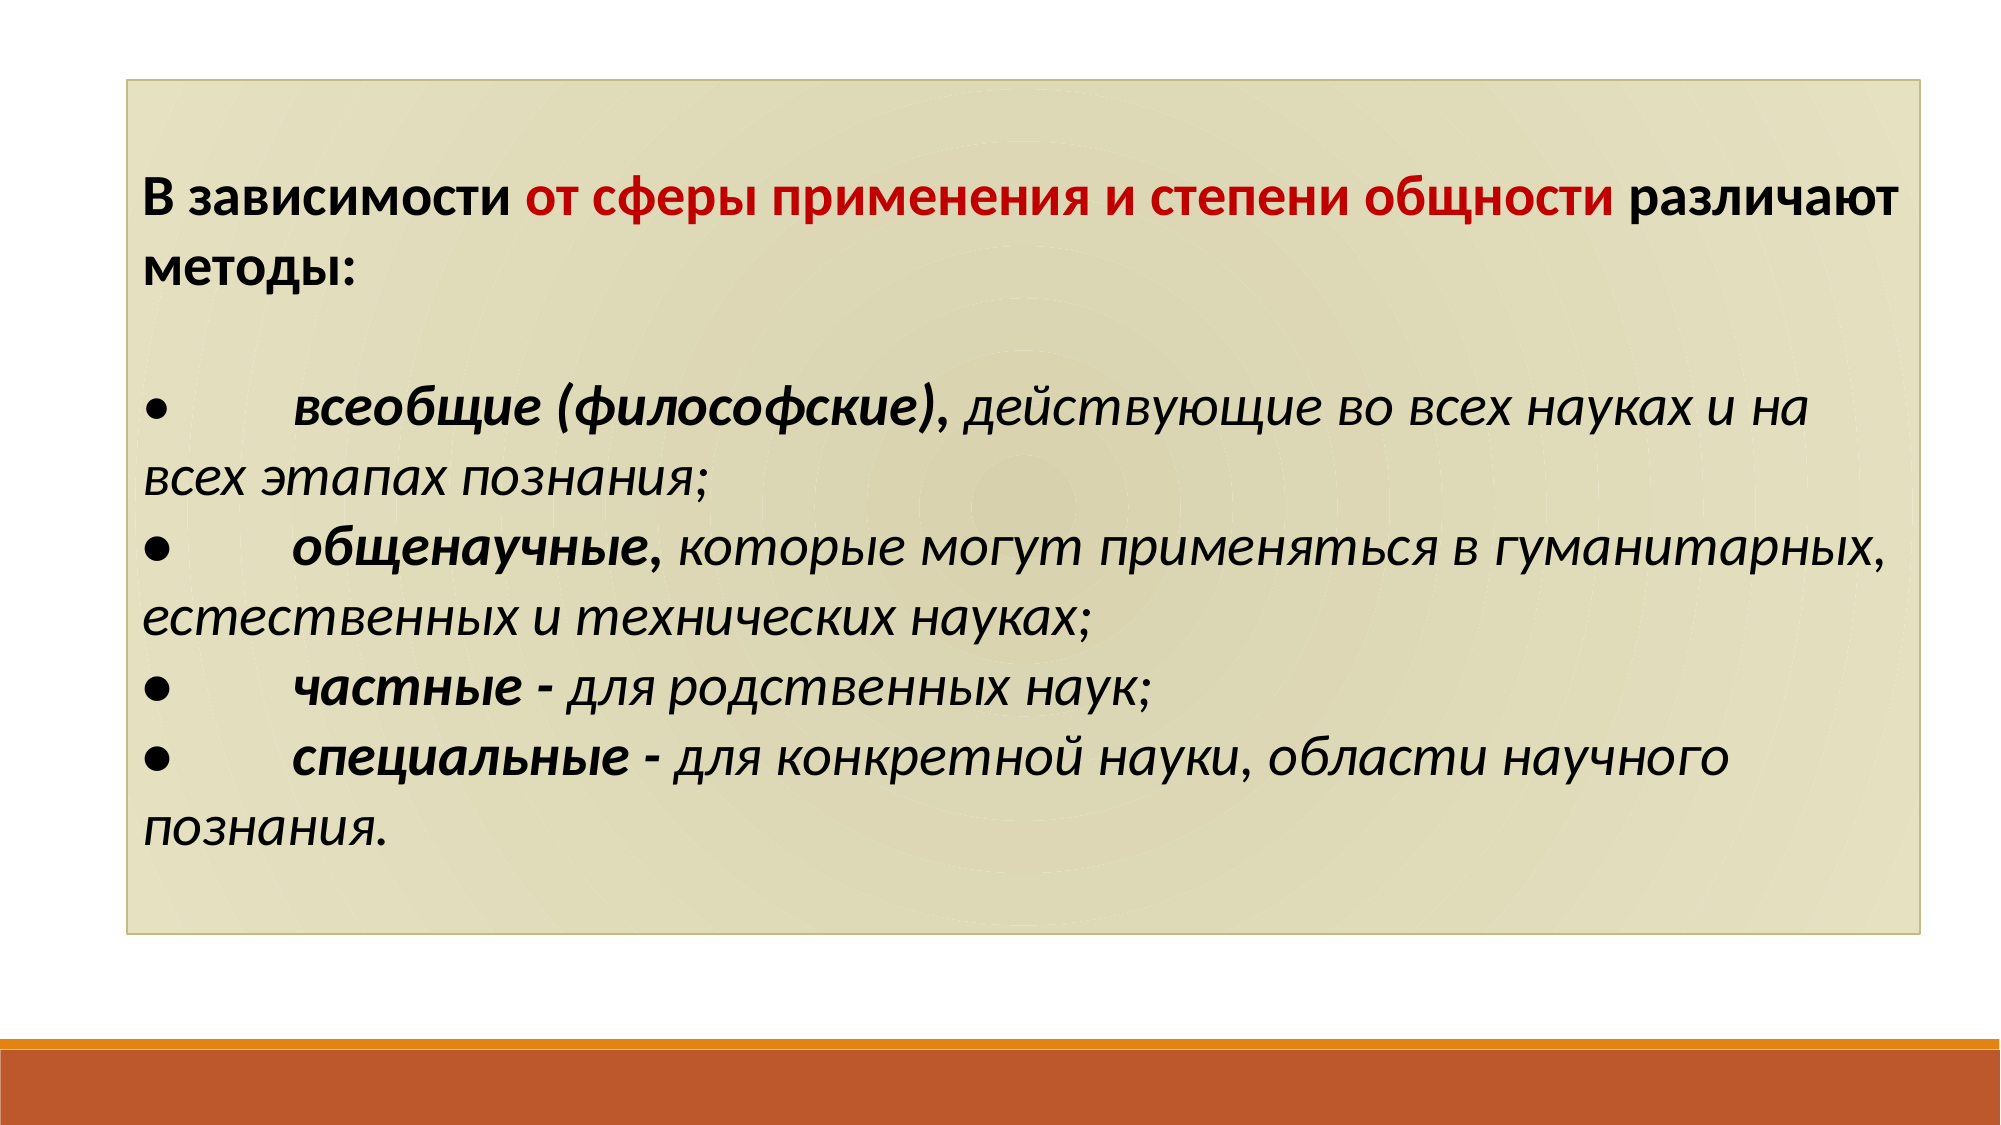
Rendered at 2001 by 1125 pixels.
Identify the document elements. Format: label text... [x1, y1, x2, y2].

text_box В зависимости от сферы применения и степени общности различают методы: • всеобщие (философские), действующие во всех науках и на всех этапах познания; • общенаучные, которые могут применяться в гуманитарных, естественных и технических науках; • частные - для родственных наук; • специальные - для конкретной науки, области научного познания. [126, 79, 1921, 935]
